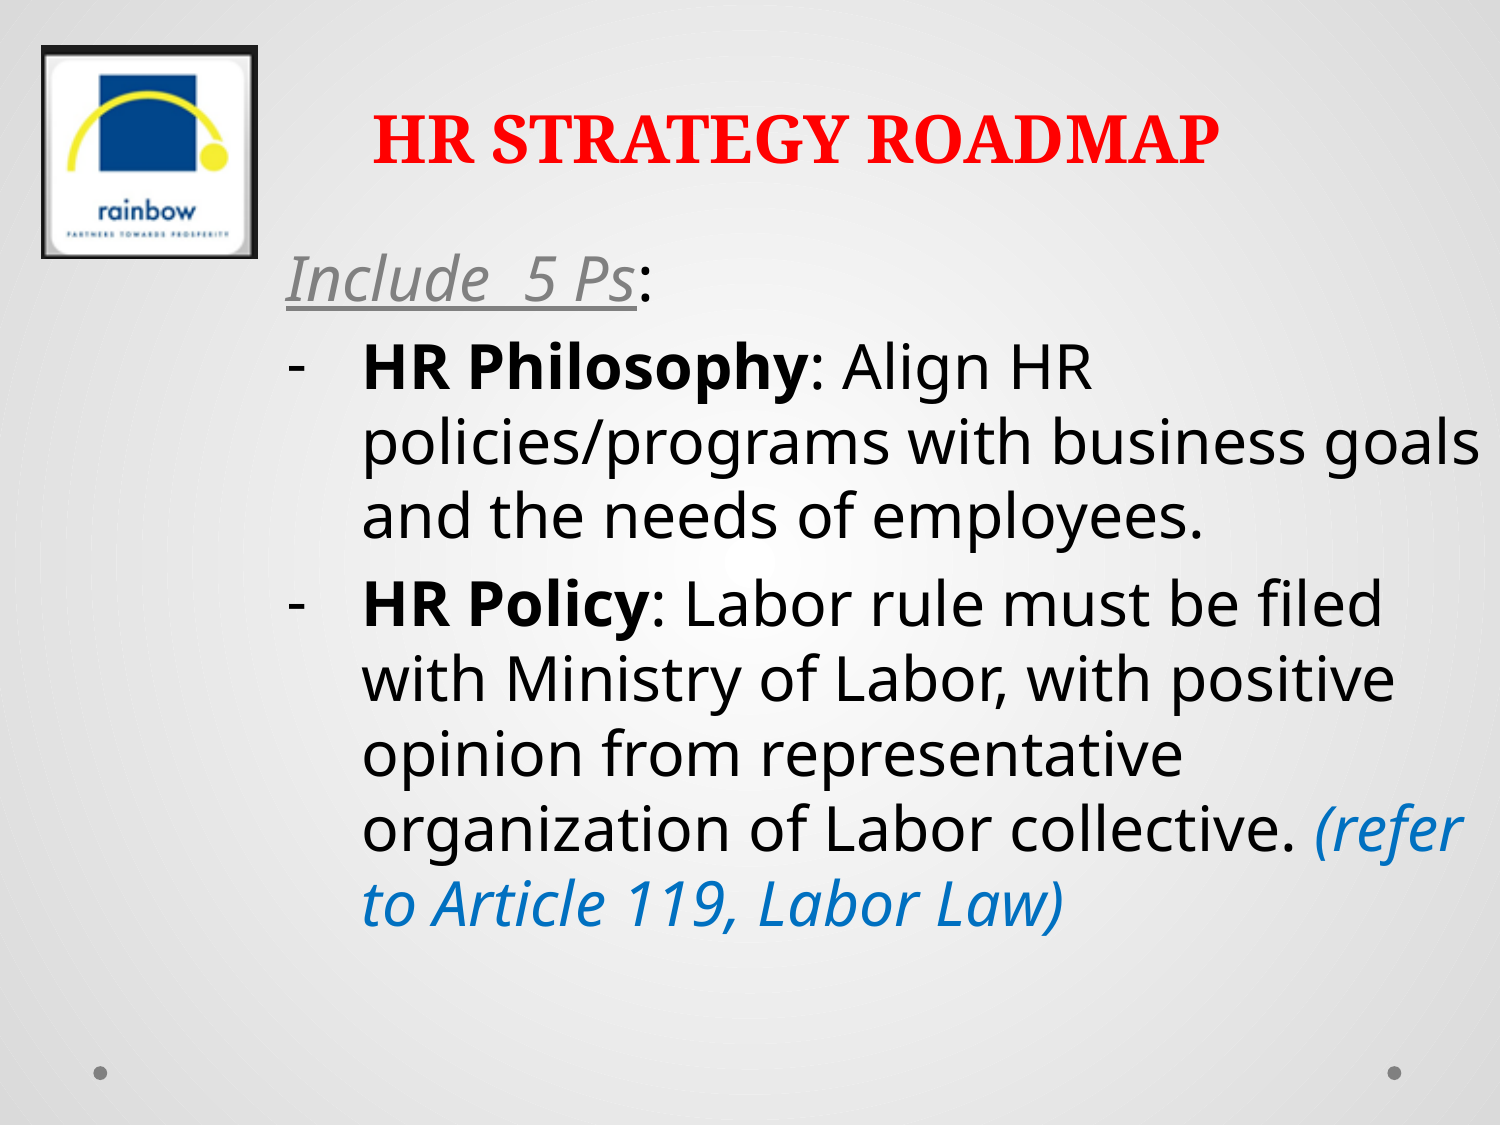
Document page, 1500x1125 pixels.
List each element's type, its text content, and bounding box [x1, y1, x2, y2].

title HR STRATEGY ROADMAP [94, 30, 1500, 185]
subtitle Include 5 Ps: HR Philosophy: Align HR policies/programs with business goals and the needs of employees. HR Policy: Labor rule must be filed with Ministry of Labor, with positive opinion from representative organization of Labor collective. (refer to Article 119, Labor Law) [271, 231, 1500, 976]
picture [40, 45, 258, 259]
